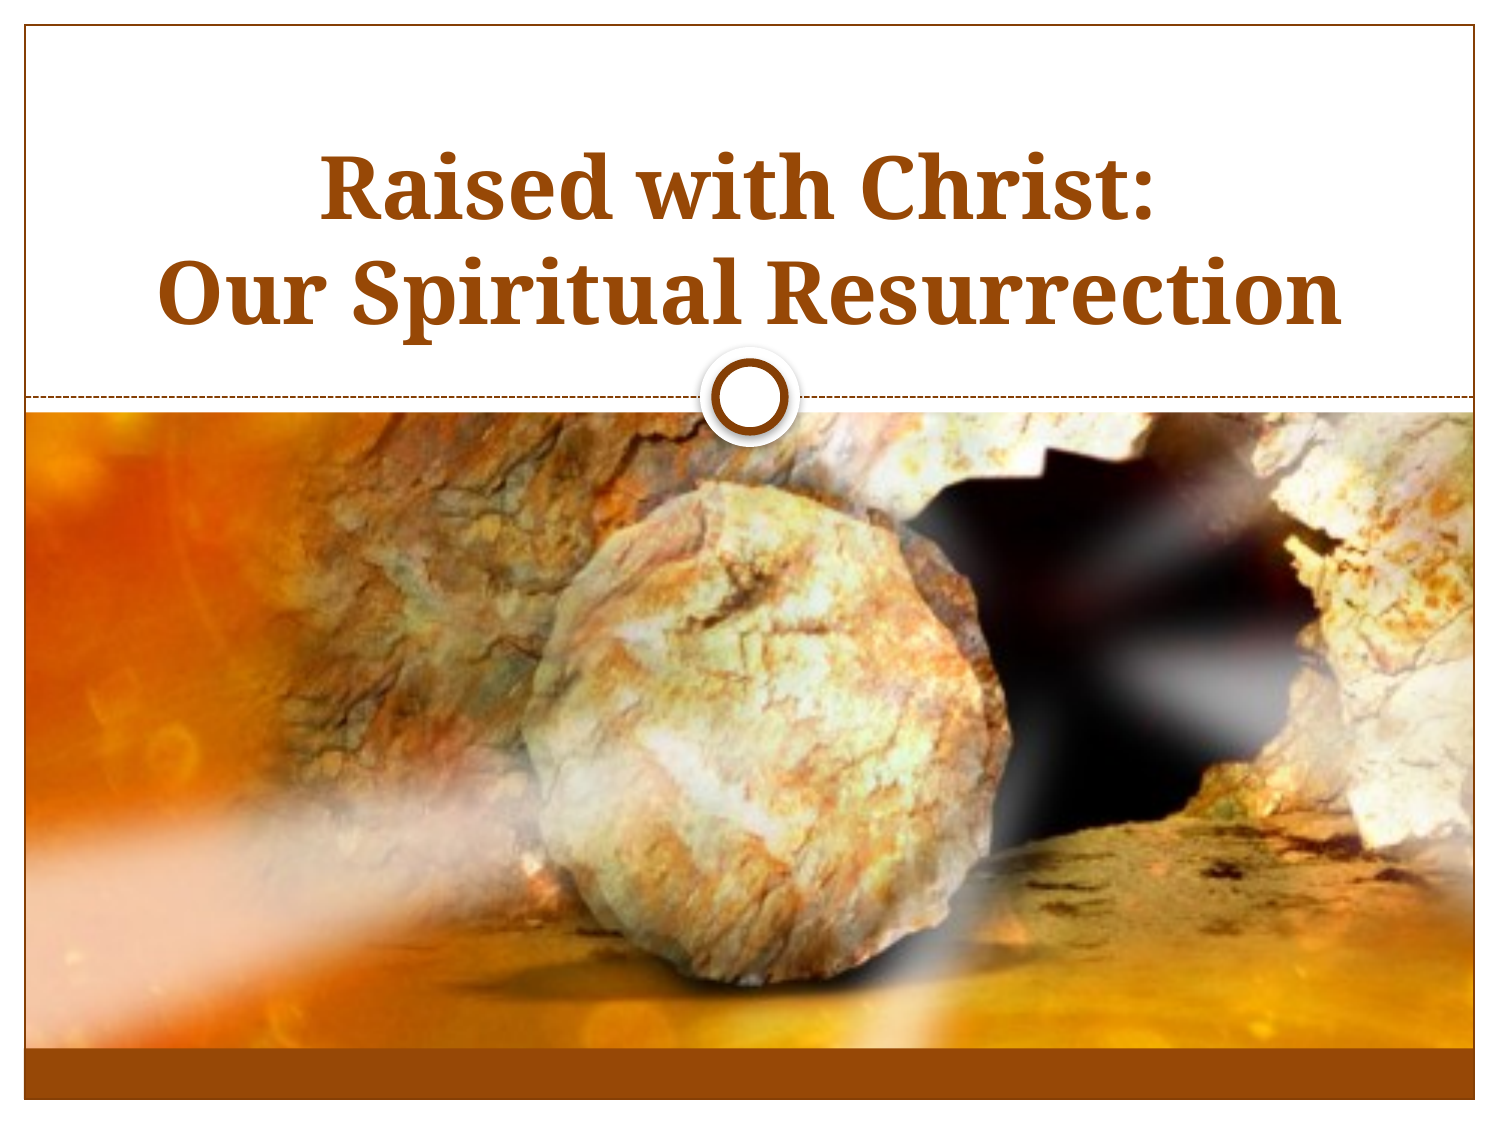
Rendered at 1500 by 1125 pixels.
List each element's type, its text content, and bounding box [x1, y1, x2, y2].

title Raised with Christ: Our Spiritual Resurrection [112, 62, 1388, 350]
picture [26, 413, 1473, 1048]
